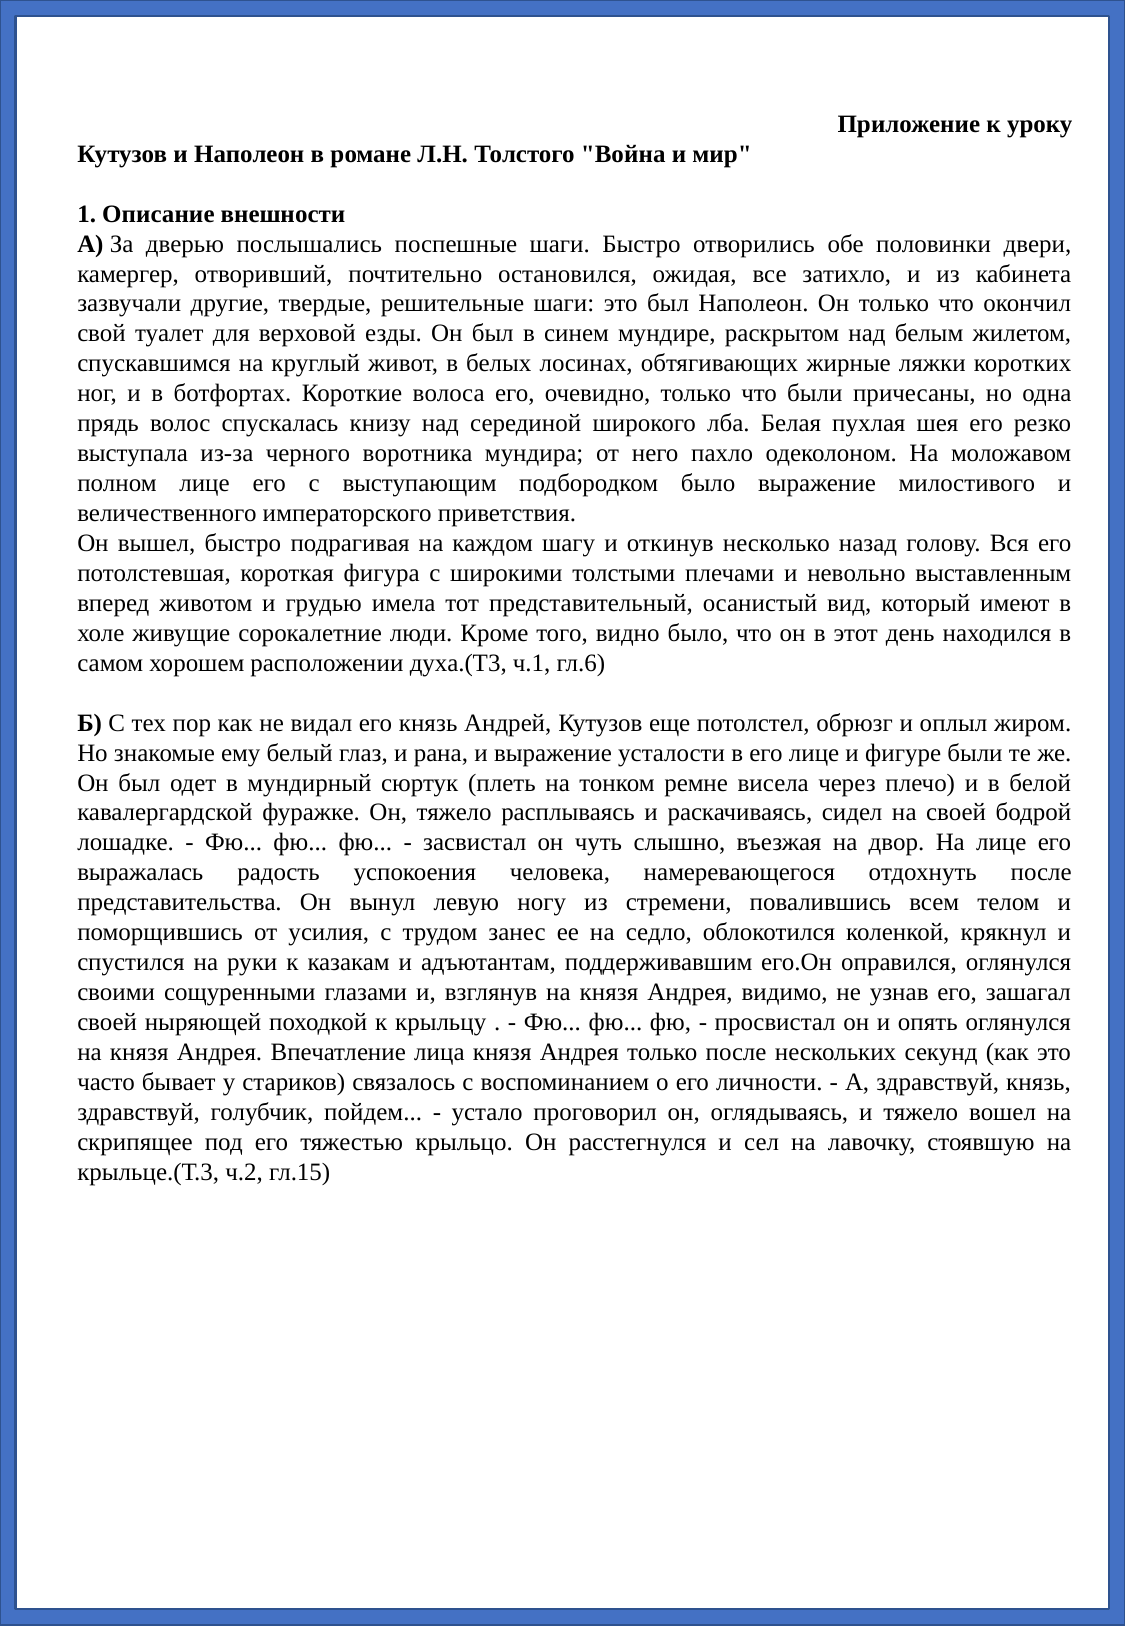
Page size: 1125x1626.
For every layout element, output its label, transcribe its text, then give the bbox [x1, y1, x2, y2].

text_box Приложение к уроку Кутузов и Наполеон в романе Л.Н. Толстого "Война и мир" 1. Описание внешности А) За дверью послышались поспешные шаги. Быстро отворились обе половинки двери, камергер, отворивший, почтительно остановился, ожидая, все затихло, и из кабинета зазвучали другие, твердые, решительные шаги: это был Наполеон. Он только что окончил свой туалет для верховой езды. Он был в синем мундире, раскрытом над белым жилетом, спускавшимся на круглый живот, в белых лосинах, обтягивающих жирные ляжки коротких ног, и в ботфортах. Короткие волоса его, очевидно, только что были причесаны, но одна прядь волос спускалась книзу над серединой широкого лба. Белая пухлая шея его резко выступала из-за черного воротника мундира; от него пахло одеколоном. На моложавом полном лице его с выступающим подбородком было выражение милостивого и величественного императорского приветствия. Он вышел, быстро подрагивая на каждом шагу и откинув несколько назад голову. Вся его потолстевшая, короткая фигура с широкими толстыми плечами и невольно выставленным вперед животом и грудью имела тот представительный, осанистый вид, который имеют в холе живущие сорокалетние люди. Кроме того, видно было, что он в этот день находился в самом хорошем расположении духа.(Т3, ч.1, гл.6) Б) С тех пор как не видал его князь Андрей, Кутузов еще потолстел, обрюзг и оплыл жиром. Но знакомые ему белый глаз, и рана, и выражение усталости в его лице и фигуре были те же. Он был одет в мундирный сюртук (плеть на тонком ремне висела через плечо) и в белой кавалергардской фуражке. Он, тяжело расплываясь и раскачиваясь, сидел на своей бодрой лошадке. - Фю... фю... фю... - засвистал он чуть слышно, въезжая на двор. На лице его выражалась радость успокоения человека, намеревающегося отдохнуть после представительства. Он вынул левую ногу из стремени, повалившись всем телом и поморщившись от усилия, с трудом занес ее на седло, облокотился коленкой, крякнул и спустился на руки к казакам и адъютантам, поддерживавшим его.Он оправился, оглянулся своими сощуренными глазами и, взглянув на князя Андрея, видимо, не узнав его, зашагал своей ныряющей походкой к крыльцу . - Фю... фю... фю, - просвистал он и опять оглянулся на князя Андрея. Впечатление лица князя Андрея только после нескольких секунд (как это часто бывает у стариков) связалось с воспоминанием о его личности. - А, здравствуй, князь, здравствуй, голубчик, пойдем... - устало проговорил он, оглядываясь, и тяжело вошел на скрипящее под его тяжестью крыльцо. Он расстегнулся и сел на лавочку, стоявшую на крыльце.(Т.3, ч.2, гл.15) [62, 99, 1088, 1193]
